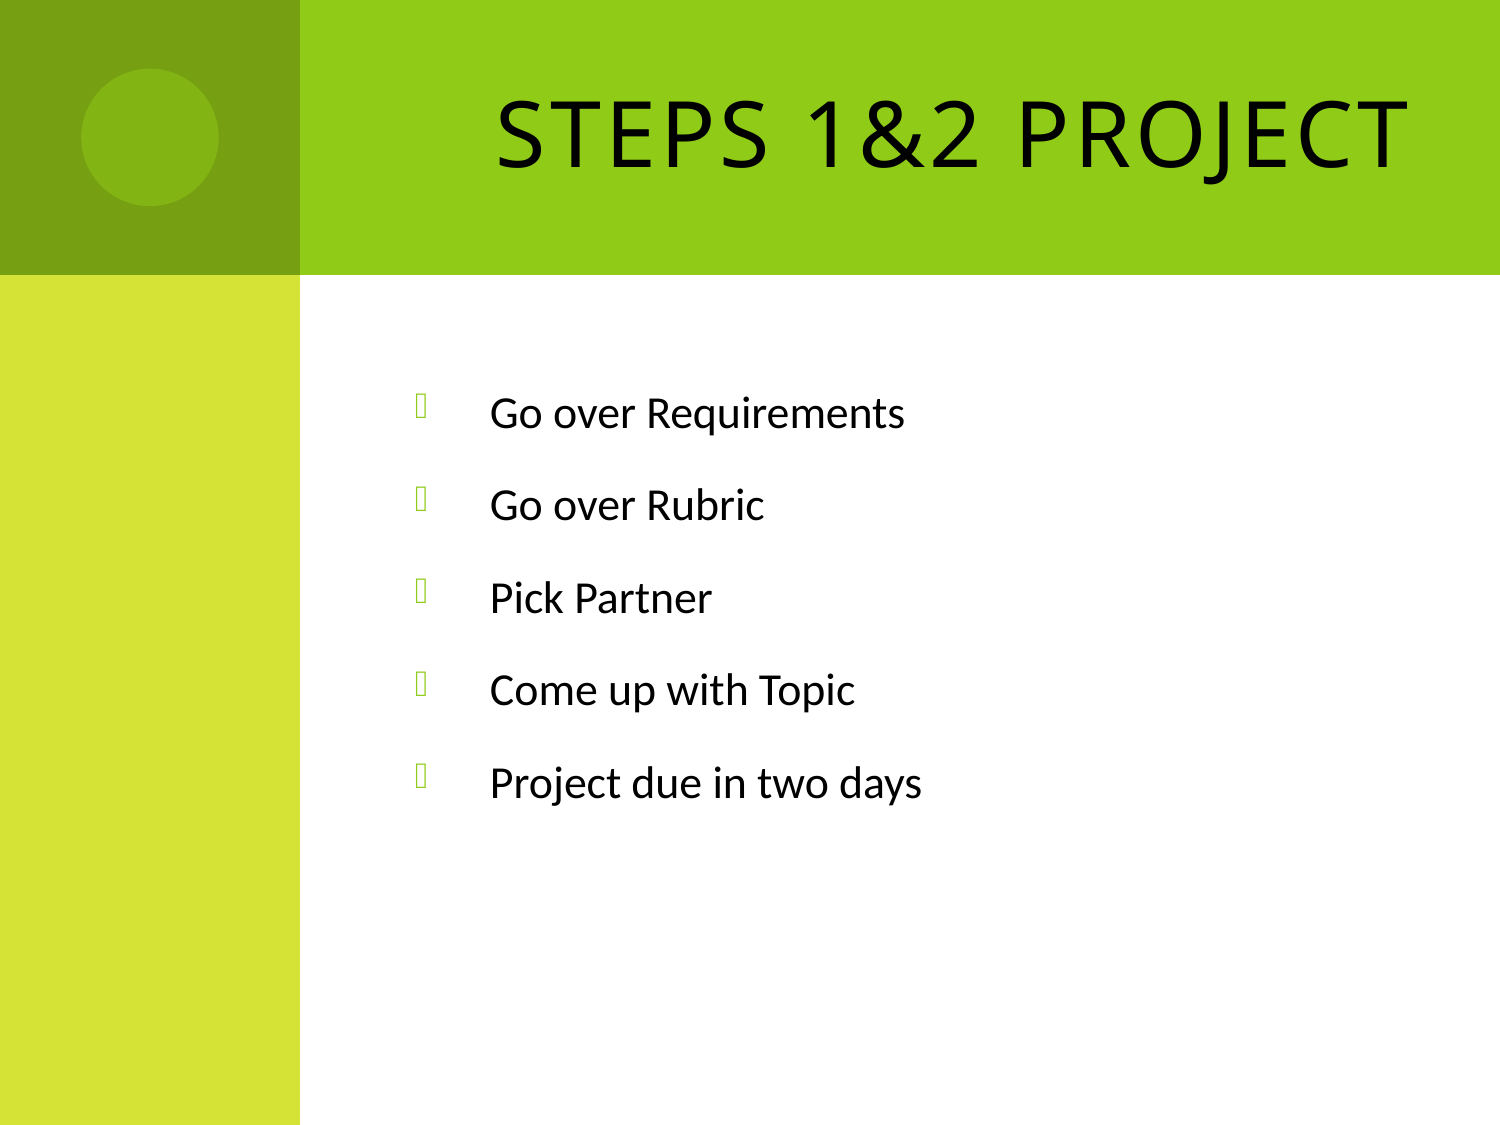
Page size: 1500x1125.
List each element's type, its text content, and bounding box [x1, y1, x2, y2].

list Go over Requirements Go over Rubric Pick Partner Come up with Topic Project due in two days [399, 375, 1425, 1005]
title Steps 1&2 Project [399, 37, 1425, 225]
